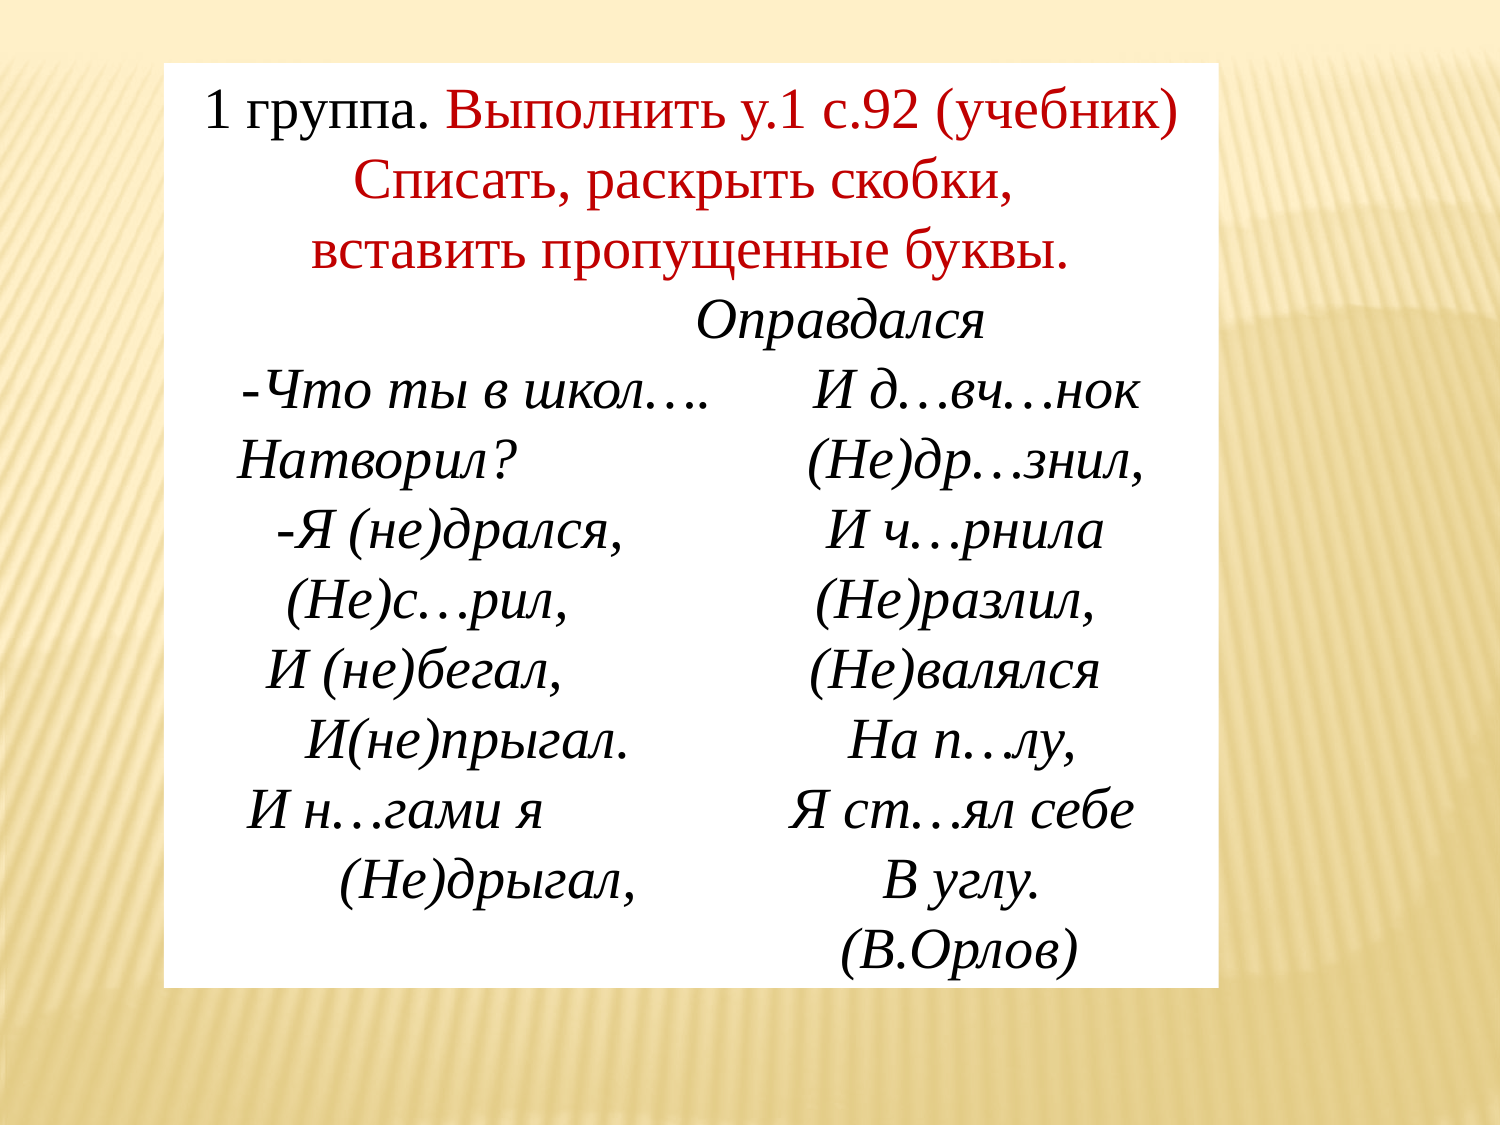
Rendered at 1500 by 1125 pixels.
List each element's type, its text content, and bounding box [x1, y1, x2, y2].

text_box 1 группа. Выполнить у.1 с.92 (учебник) Списать, раскрыть скобки, вставить пропущенные буквы. Оправдался -Что ты в школ…. И д…вч…нок Натворил? (Не)др…знил, -Я (не)дрался, И ч…рнила (Не)с…рил, (Не)разлил, И (не)бегал, (Не)валялся И(не)прыгал. На п…лу, И н…гами я Я ст…ял себе (Не)дрыгал, В углу. (В.Орлов) [163, 63, 1219, 988]
